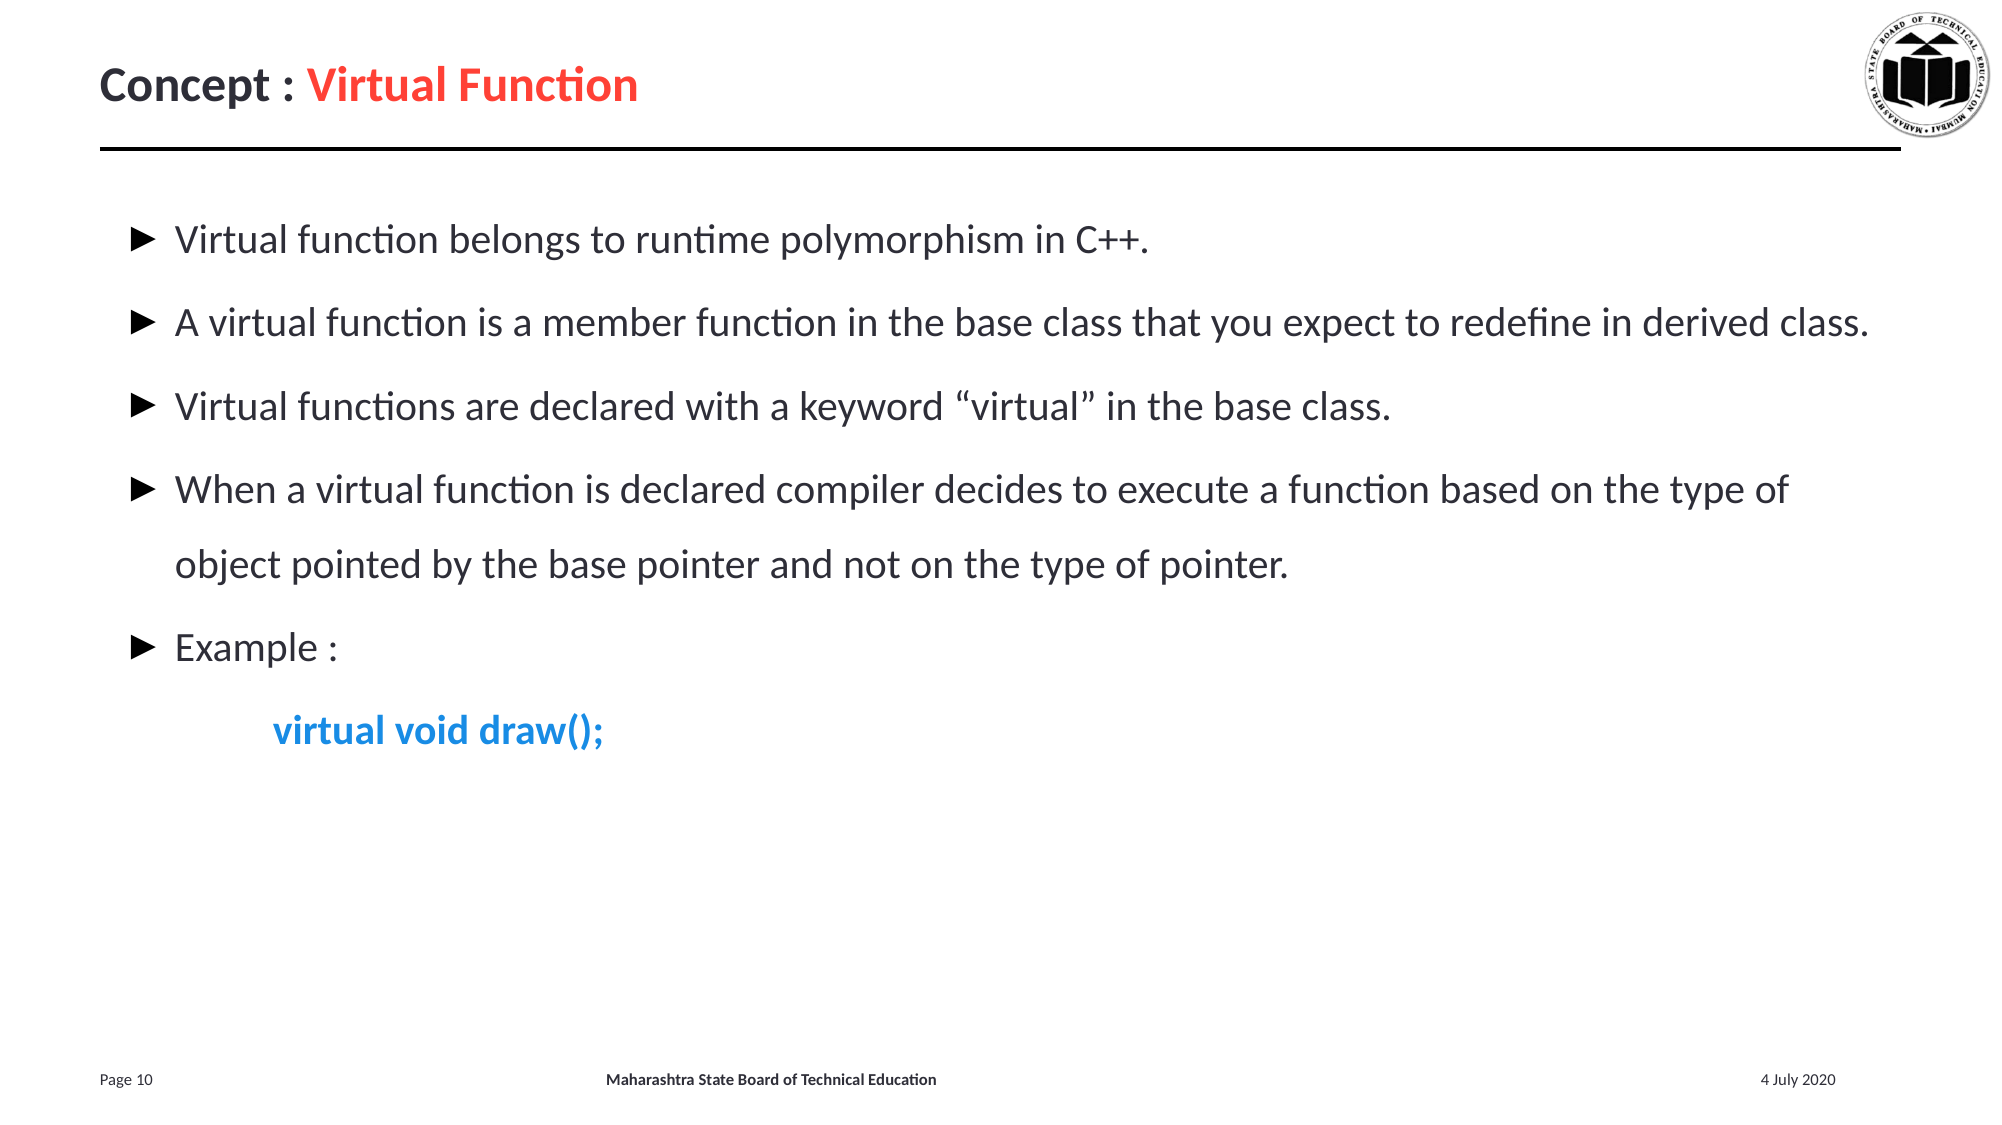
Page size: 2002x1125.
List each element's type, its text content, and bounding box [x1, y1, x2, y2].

title Concept : Virtual Function [100, 60, 1901, 147]
list Virtual function belongs to runtime polymorphism in C++. A virtual function is a member function in the base class that you expect to redefine in derived class. Virtual functions are declared with a keyword “virtual” in the base class. When a virtual function is declared compiler decides to execute a function based on the type of object pointed by the base pointer and not on the type of pointer. Example : virtual void draw(); [100, 186, 1901, 999]
picture [1852, 0, 2001, 149]
